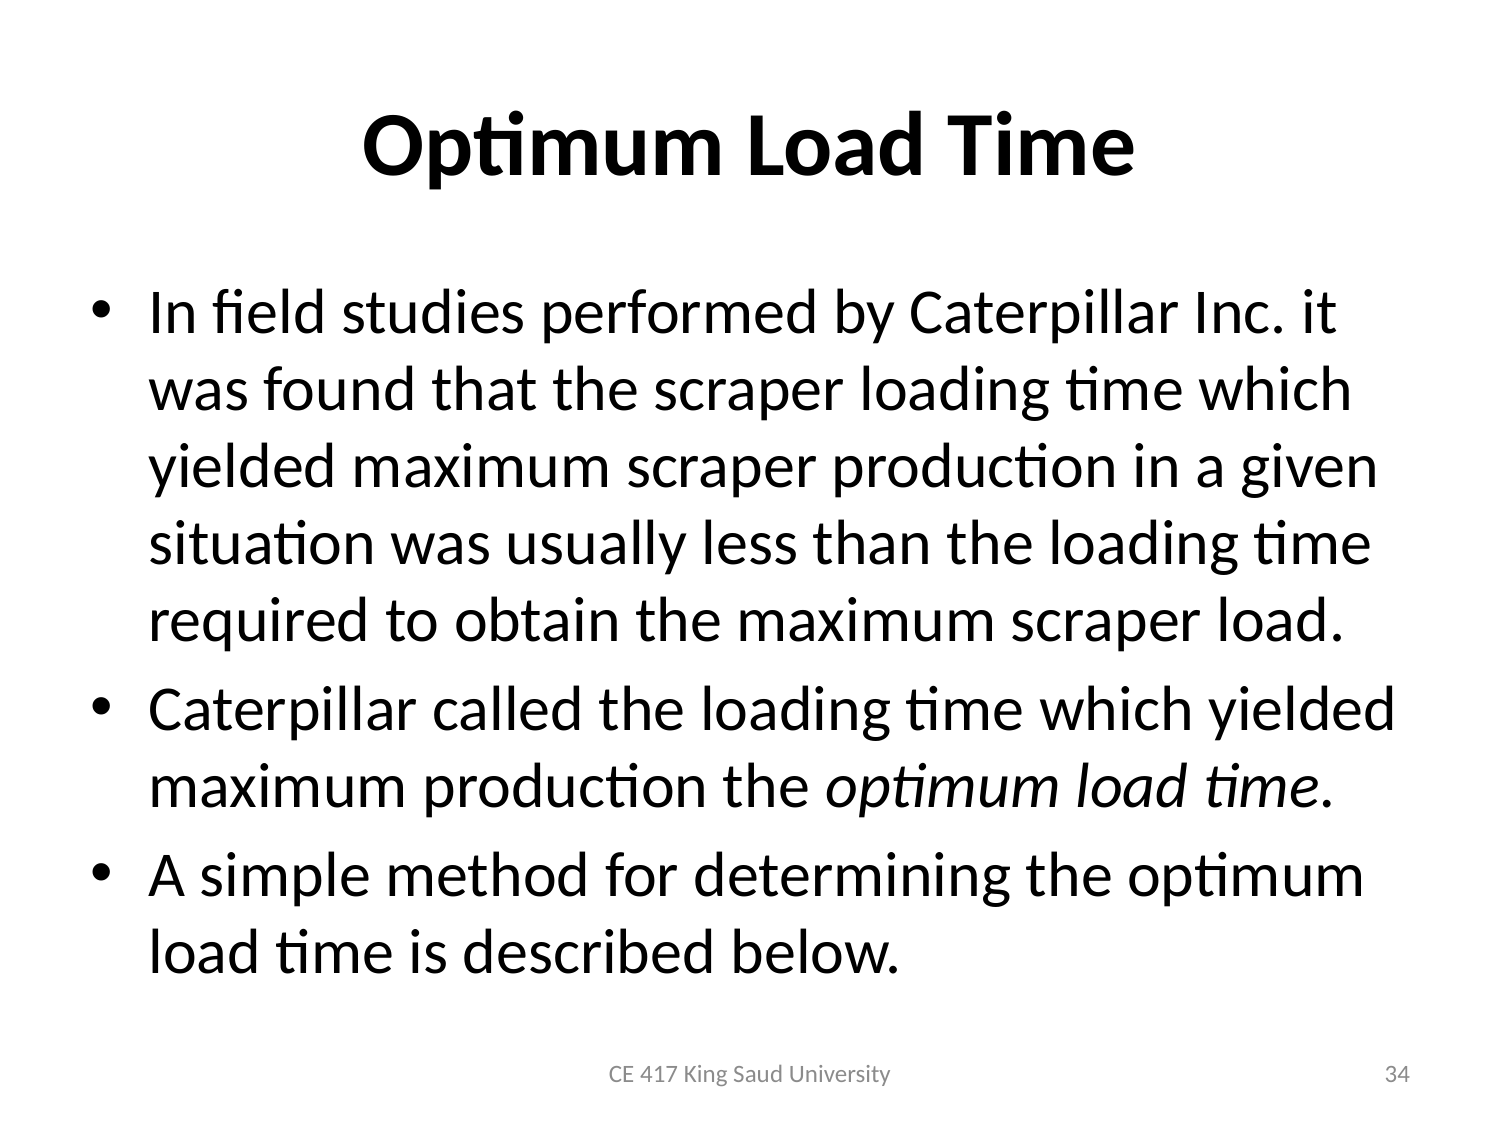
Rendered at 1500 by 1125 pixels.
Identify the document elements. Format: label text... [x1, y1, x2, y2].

title Optimum Load Time [75, 45, 1425, 233]
slide_number 34 [1074, 1042, 1425, 1103]
footer CE 417 King Saud University [512, 1042, 988, 1103]
list In field studies performed by Caterpillar Inc. it was found that the scraper loading time which yielded maximum scraper production in a given situation was usually less than the loading time required to obtain the maximum scraper load. Caterpillar called the loading time which yielded maximum production the optimum load time. A simple method for determining the optimum load time is described below. [75, 262, 1425, 1005]
